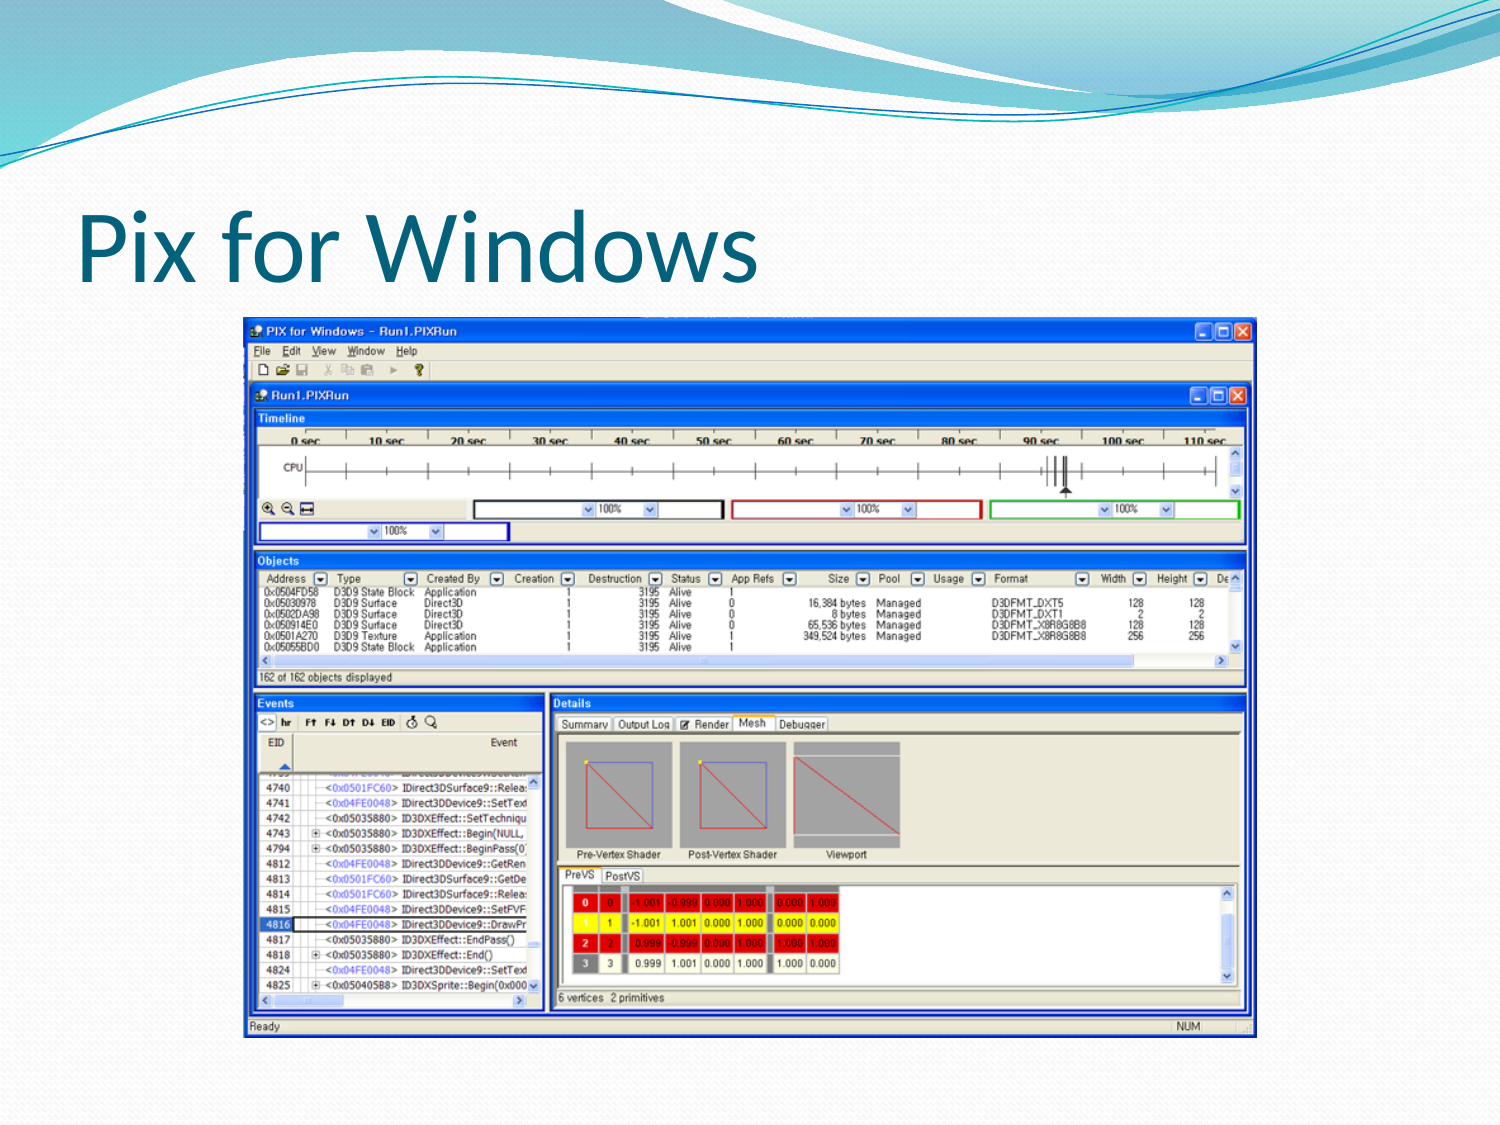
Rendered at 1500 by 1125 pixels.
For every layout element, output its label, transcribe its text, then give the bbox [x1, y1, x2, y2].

title Pix for Windows [75, 115, 1425, 303]
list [243, 317, 1257, 1038]
